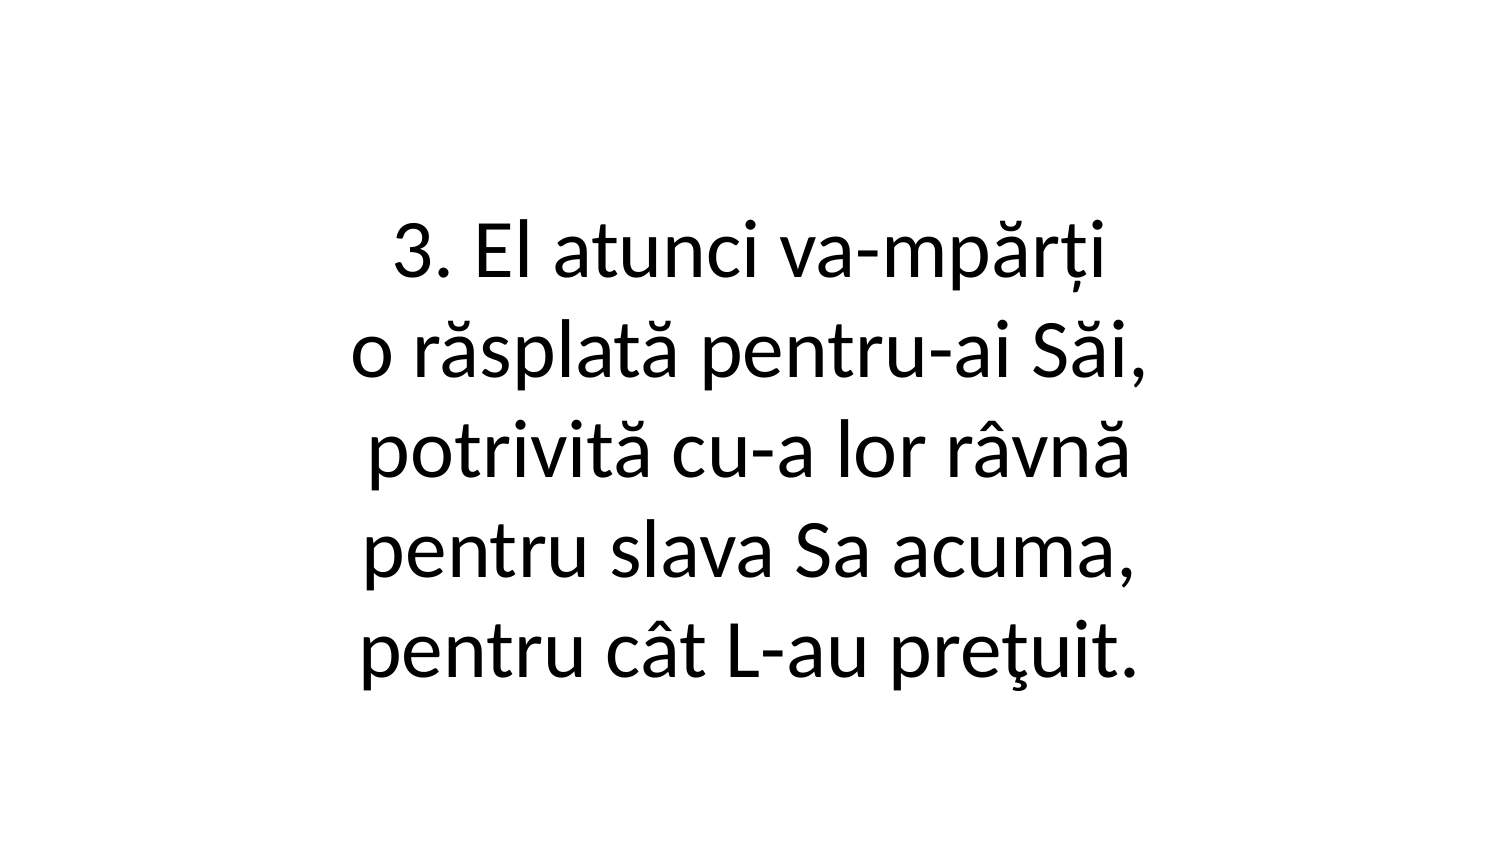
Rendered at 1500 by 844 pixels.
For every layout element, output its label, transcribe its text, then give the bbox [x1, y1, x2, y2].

text_box 3. El atunci va-mpărți o răsplată pentru-ai Săi, potrivită cu-a lor râvnă pentru slava Sa acuma, pentru cât L-au preţuit. [335, 142, 1165, 702]
